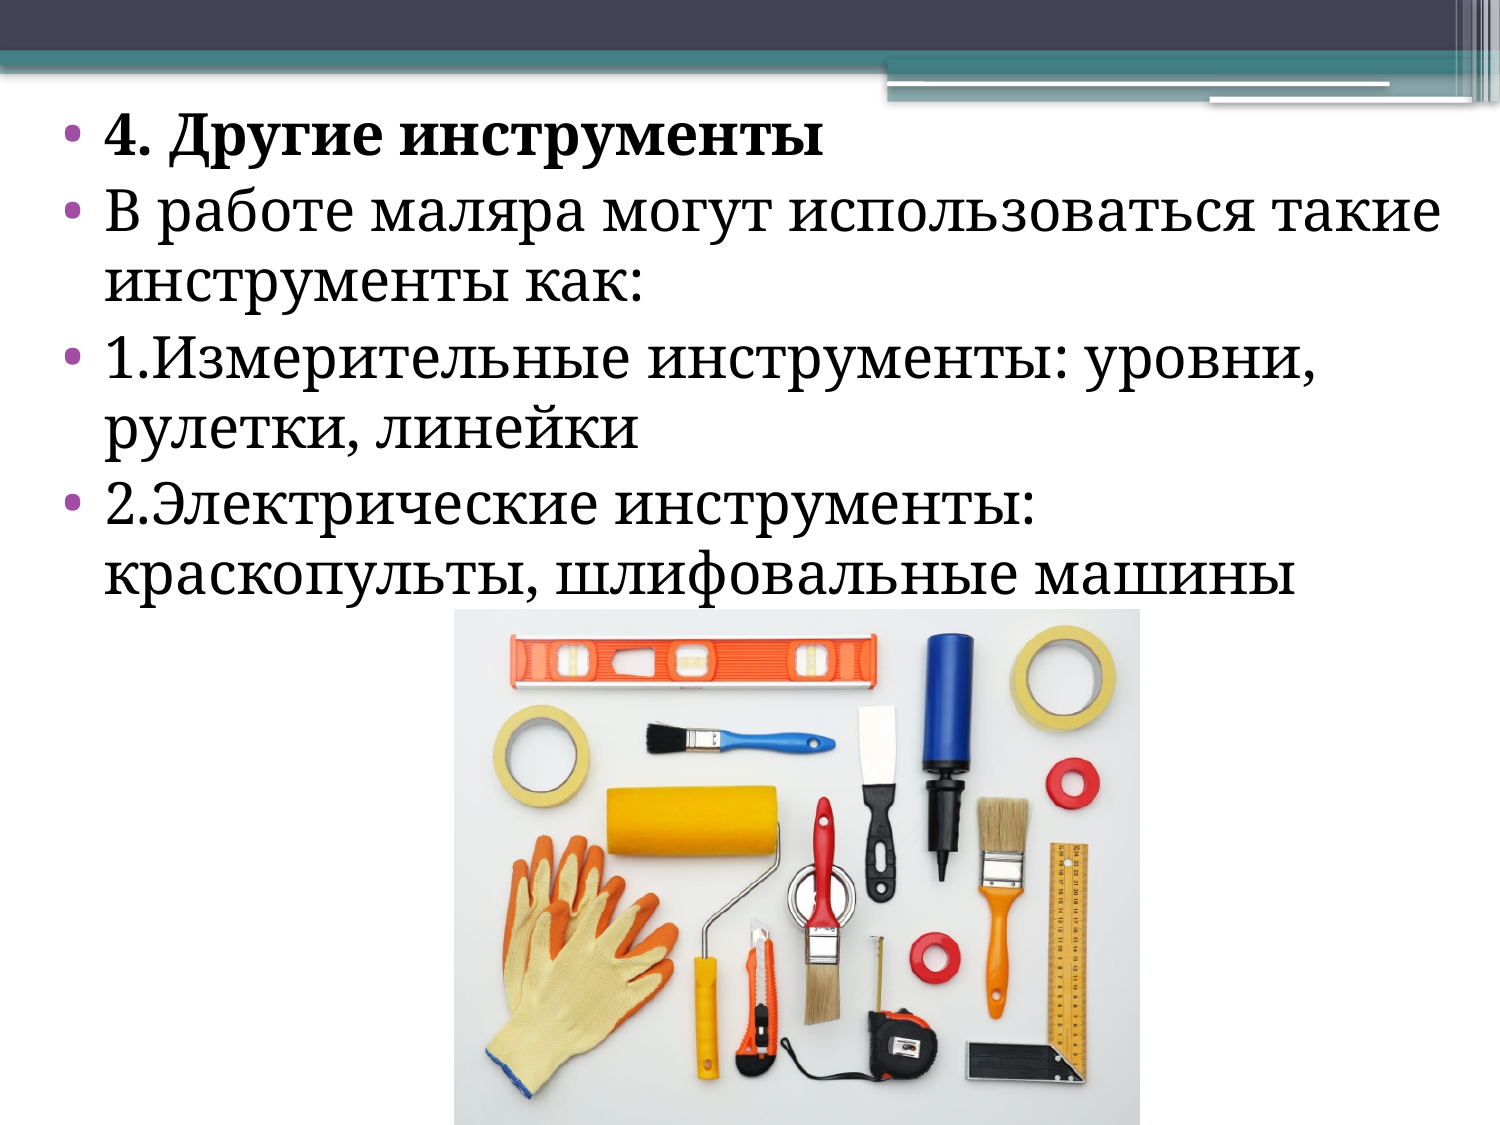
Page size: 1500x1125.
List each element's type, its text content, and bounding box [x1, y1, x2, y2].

picture [454, 609, 1140, 1125]
list 4. Другие инструменты В работе маляра могут использоваться такие инструменты как: 1.Измерительные инструменты: уровни, рулетки, линейки 2.Электрические инструменты: краскопульты, шлифовальные машины [29, 90, 1500, 1079]
